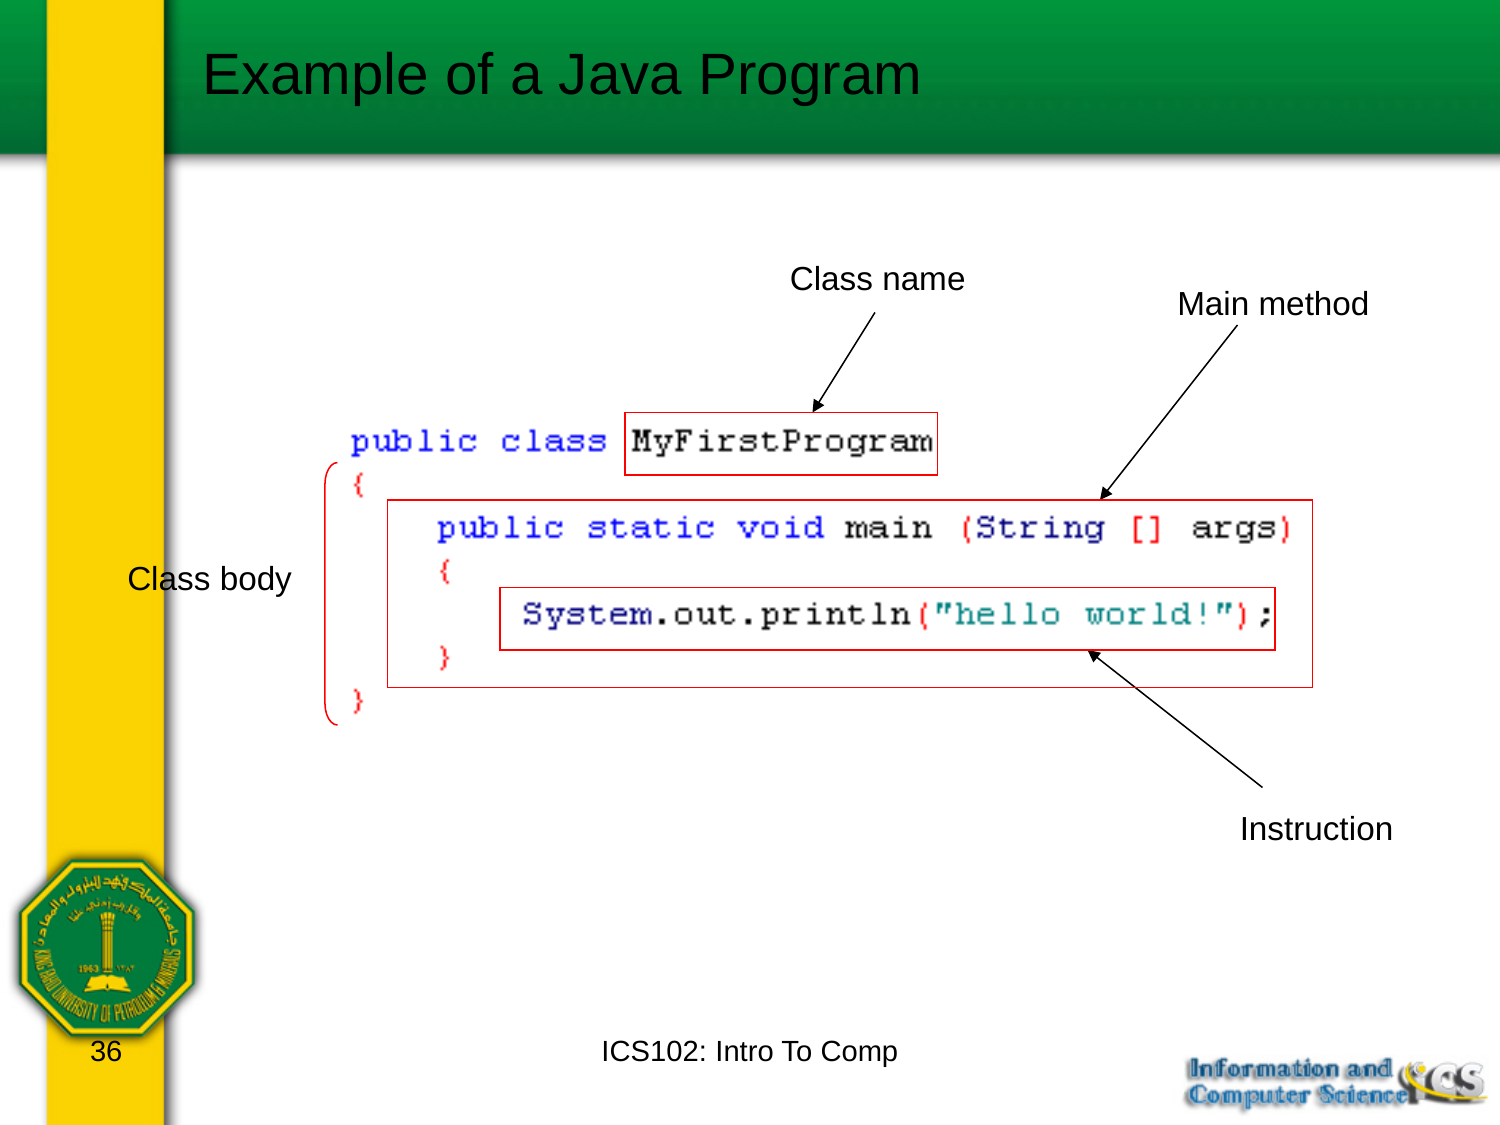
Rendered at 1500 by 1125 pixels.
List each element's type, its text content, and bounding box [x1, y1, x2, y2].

title Example of a Java Program [187, 24, 1113, 118]
slide_number 36 [74, 1024, 426, 1103]
text_box Class name [774, 249, 1100, 305]
footer ICS102: Intro To Comp [512, 1024, 988, 1103]
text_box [312, 398, 1360, 763]
text_box Class body [112, 549, 307, 605]
text_box Main method [1162, 274, 1425, 330]
picture [0, 0, 1500, 1125]
text_box Instruction [1224, 799, 1500, 855]
